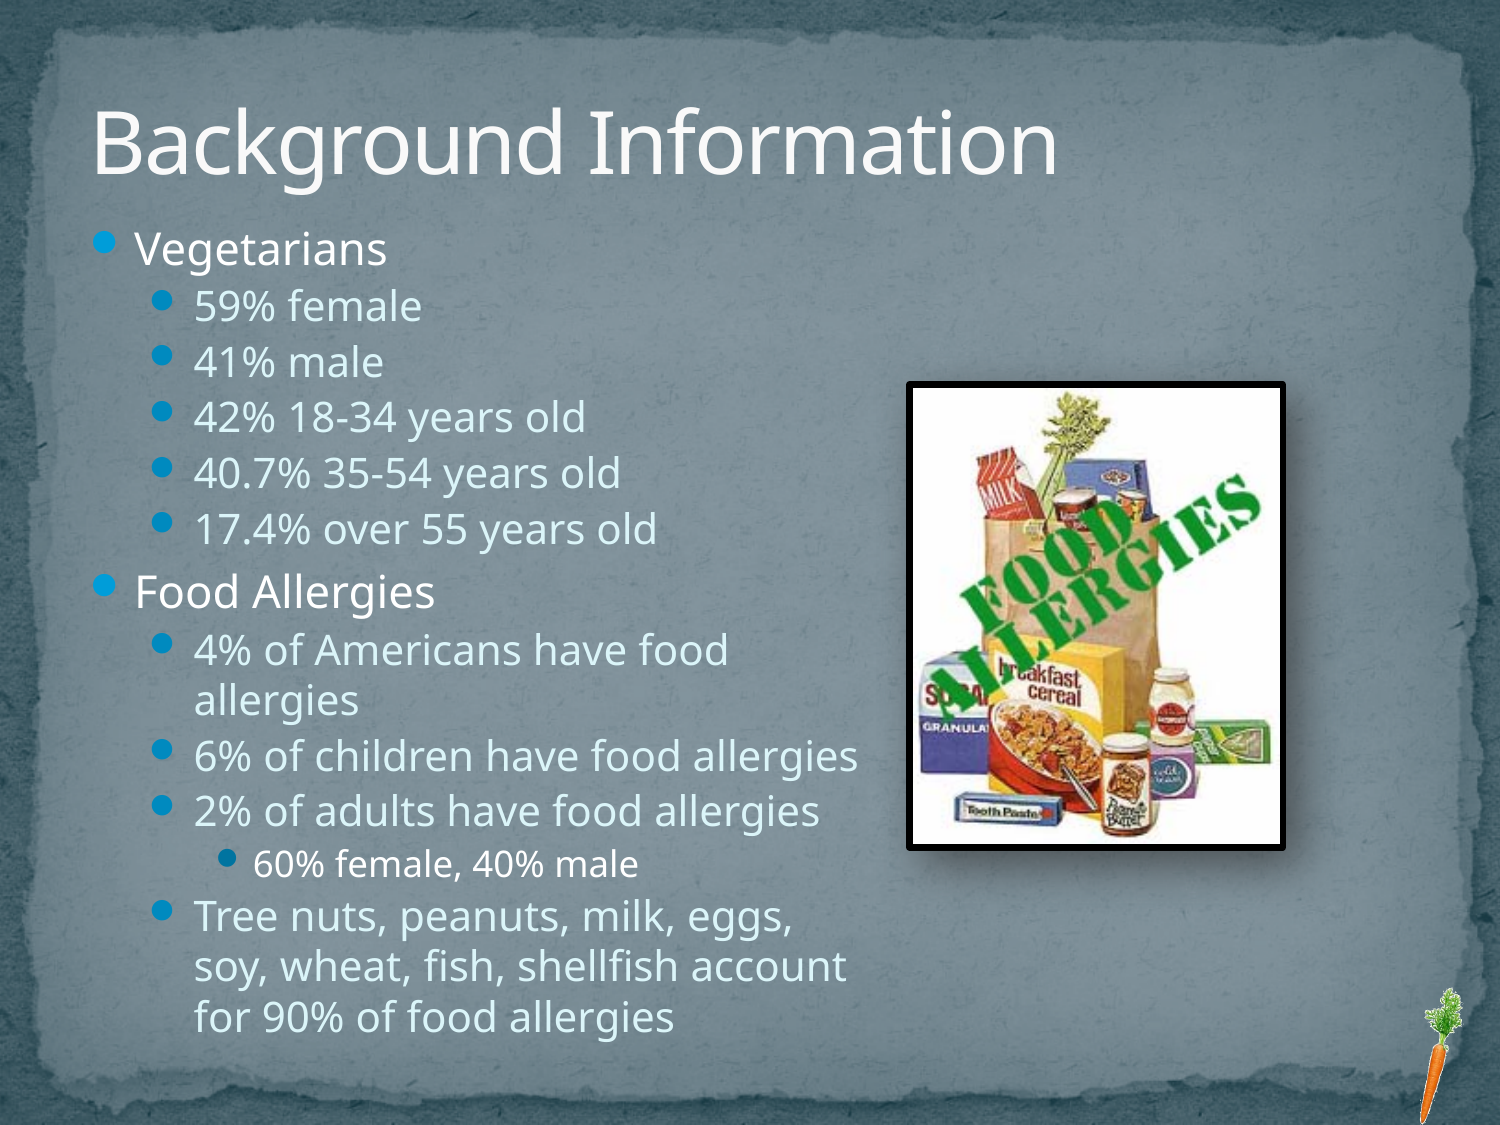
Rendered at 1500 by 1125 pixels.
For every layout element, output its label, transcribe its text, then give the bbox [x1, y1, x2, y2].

list Vegetarians 59% female 41% male 42% 18-34 years old 40.7% 35-54 years old 17.4% over 55 years old Food Allergies 4% of Americans have food allergies 6% of children have food allergies 2% of adults have food allergies 60% female, 40% male Tree nuts, peanuts, milk, eggs, soy, wheat, fish, shellfish account for 90% of food allergies [75, 212, 888, 1063]
title Background Information [74, 0, 1425, 200]
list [915, 390, 1279, 844]
picture [1412, 987, 1467, 1125]
